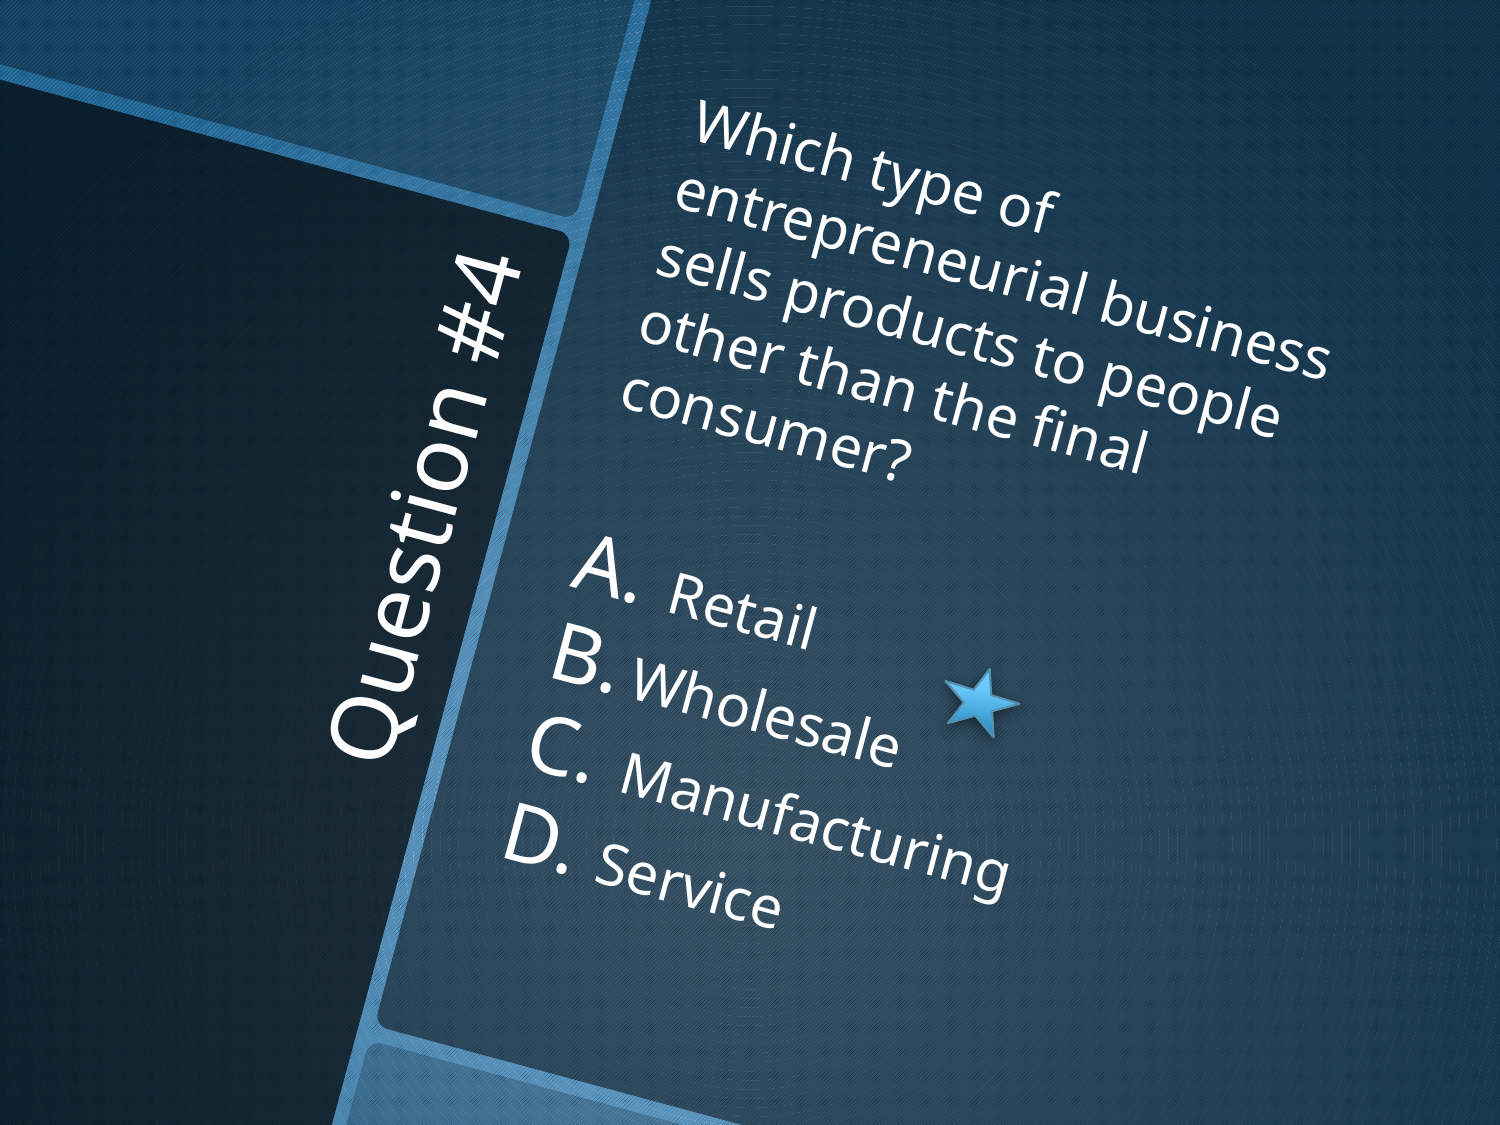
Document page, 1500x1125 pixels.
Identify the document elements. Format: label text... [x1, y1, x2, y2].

list Which type of entrepreneurial business sells products to people other than the final consumer? Retail Wholesale Manufacturing Service [475, 72, 1430, 1076]
title Question #4 [69, 181, 554, 1056]
text_box [944, 668, 1021, 739]
